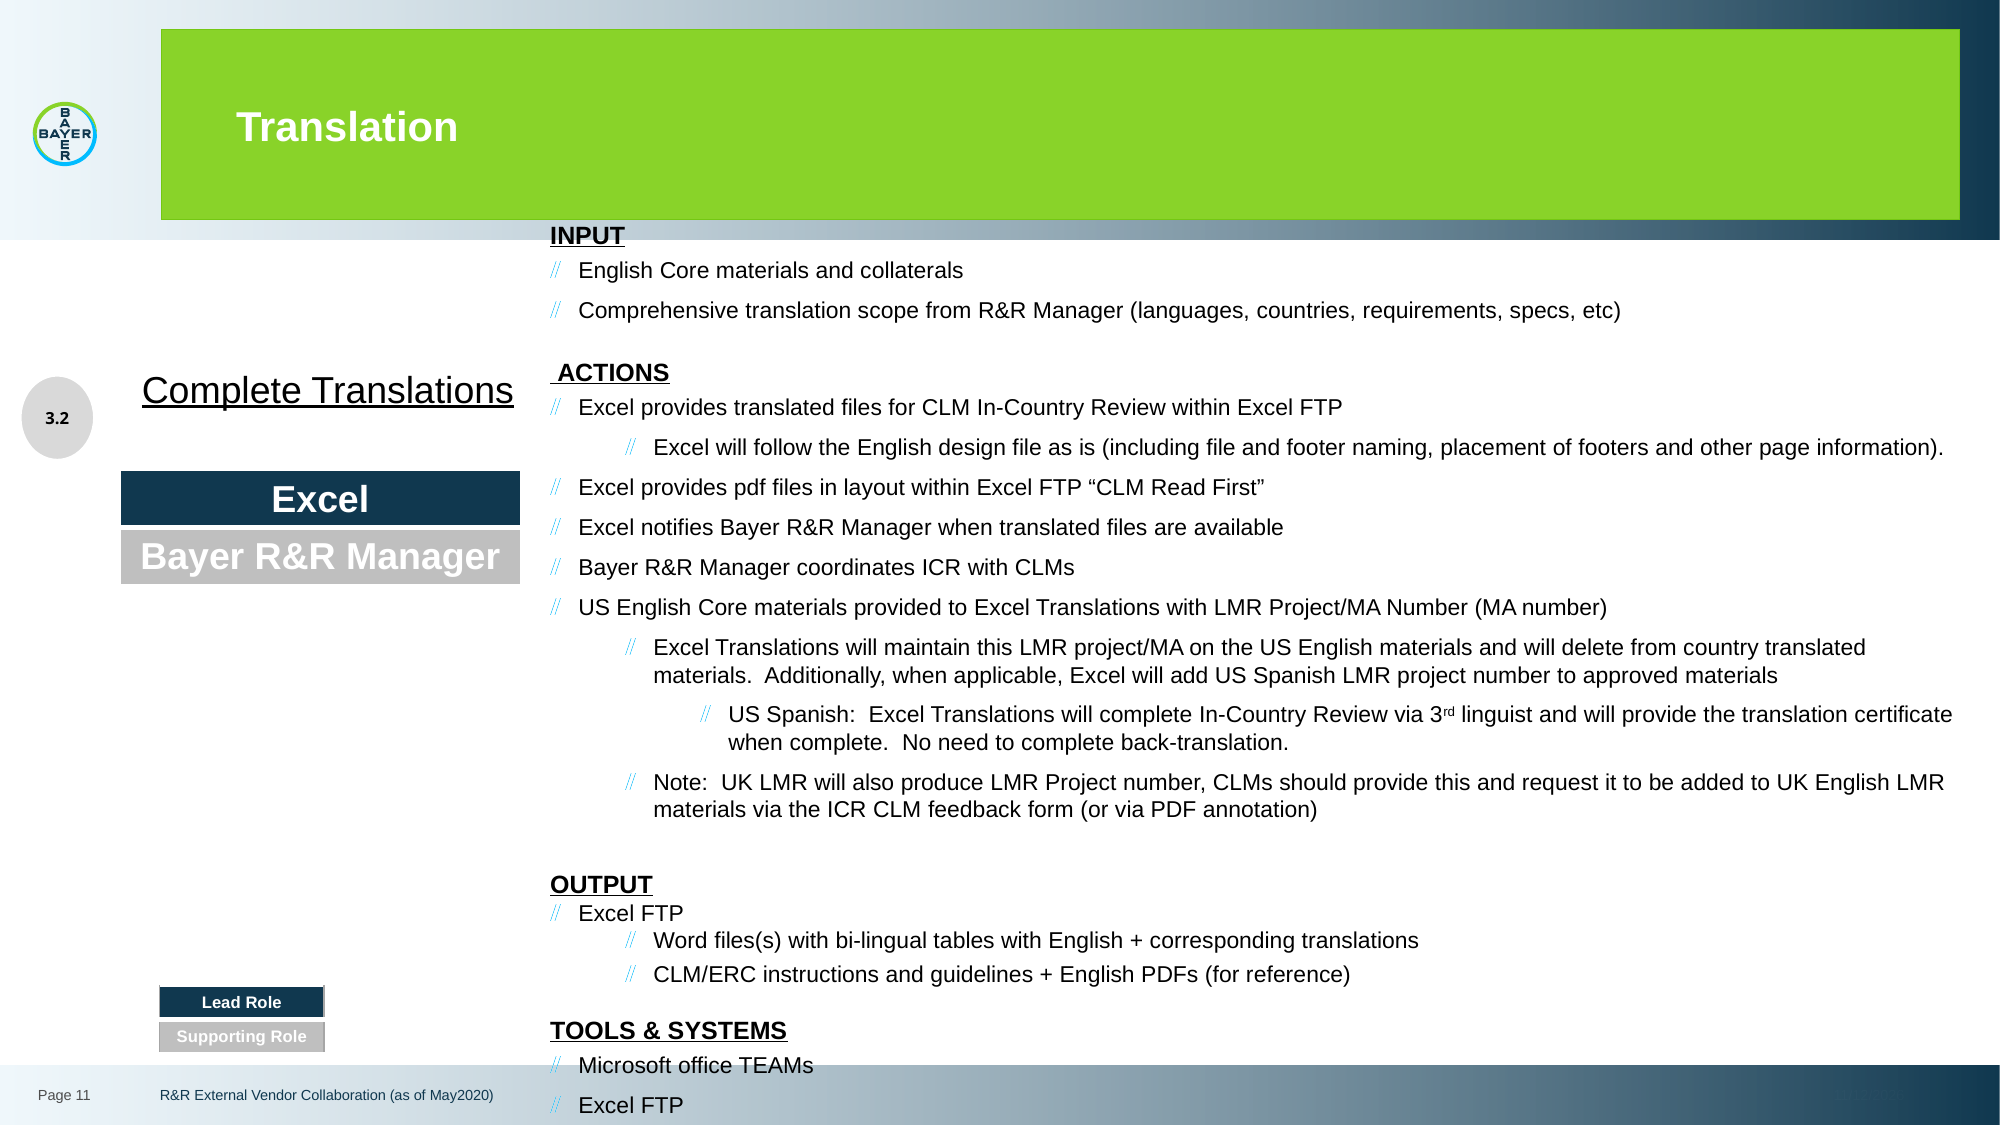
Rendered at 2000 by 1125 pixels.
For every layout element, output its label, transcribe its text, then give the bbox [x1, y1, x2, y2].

picture [625, 773, 636, 790]
table_cell Supporting Role [160, 1022, 323, 1052]
picture [700, 705, 711, 722]
picture [550, 1096, 561, 1113]
picture [550, 398, 561, 415]
picture [550, 1056, 561, 1073]
text_box INPUT English Core materials and collaterals Comprehensive translation scope from R&R Manager (languages, countries, requirements, specs, etc) ACTIONS Excel provides translated files for CLM In-Country Review within Excel FTP Excel will follow the English design file as is (including file and footer naming, placement of footers and other page information). Excel provides pdf files in layout within Excel FTP “CLM Read First” Excel notifies Bayer R&R Manager when translated files are available Bayer R&R Manager coordinates ICR with CLMs US English Core materials provided to Excel Translations with LMR Project/MA Number (MA number) Excel Translations will maintain this LMR project/MA on the US English materials and will delete from country translated materials. Additionally, when applicable, Excel will add US Spanish LMR project number to approved materials US Spanish: Excel Translations will complete In-Country Review via 3rd linguist and will provide the translation certificate when complete. No need to complete back-translation. Note: UK LMR will also produce LMR Project number, CLMs should provide this and request it to be added to UK English LMR materials via the ICR CLM feedback form (or via PDF annotation) OUTPUT Excel FTP Word files(s) with bi-lingual tables with English + corresponding translations CLM/ERC instructions and guidelines + English PDFs (for reference) TOOLS & SYSTEMS Microsoft office TEAMs Excel FTP [550, 219, 1968, 1104]
picture [550, 518, 561, 535]
picture [625, 965, 636, 982]
picture [550, 598, 561, 615]
picture [550, 904, 561, 921]
picture [550, 261, 561, 278]
picture [550, 558, 561, 575]
table_cell Bayer R&R Manager [121, 530, 520, 584]
picture [625, 438, 636, 455]
picture [625, 638, 636, 655]
picture [550, 478, 561, 495]
footer R&R External Vendor Collaboration (as of May2020) [159, 1085, 550, 1104]
title Translation [161, 29, 1960, 220]
table_header Excel [121, 471, 520, 525]
slide_number Page 11 [32, 1085, 97, 1104]
picture [625, 931, 636, 948]
picture [64, 105, 81, 111]
table_header Lead Role [160, 987, 323, 1017]
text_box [19, 374, 96, 462]
text_box Complete Translations [32, 365, 550, 441]
picture [550, 301, 561, 318]
